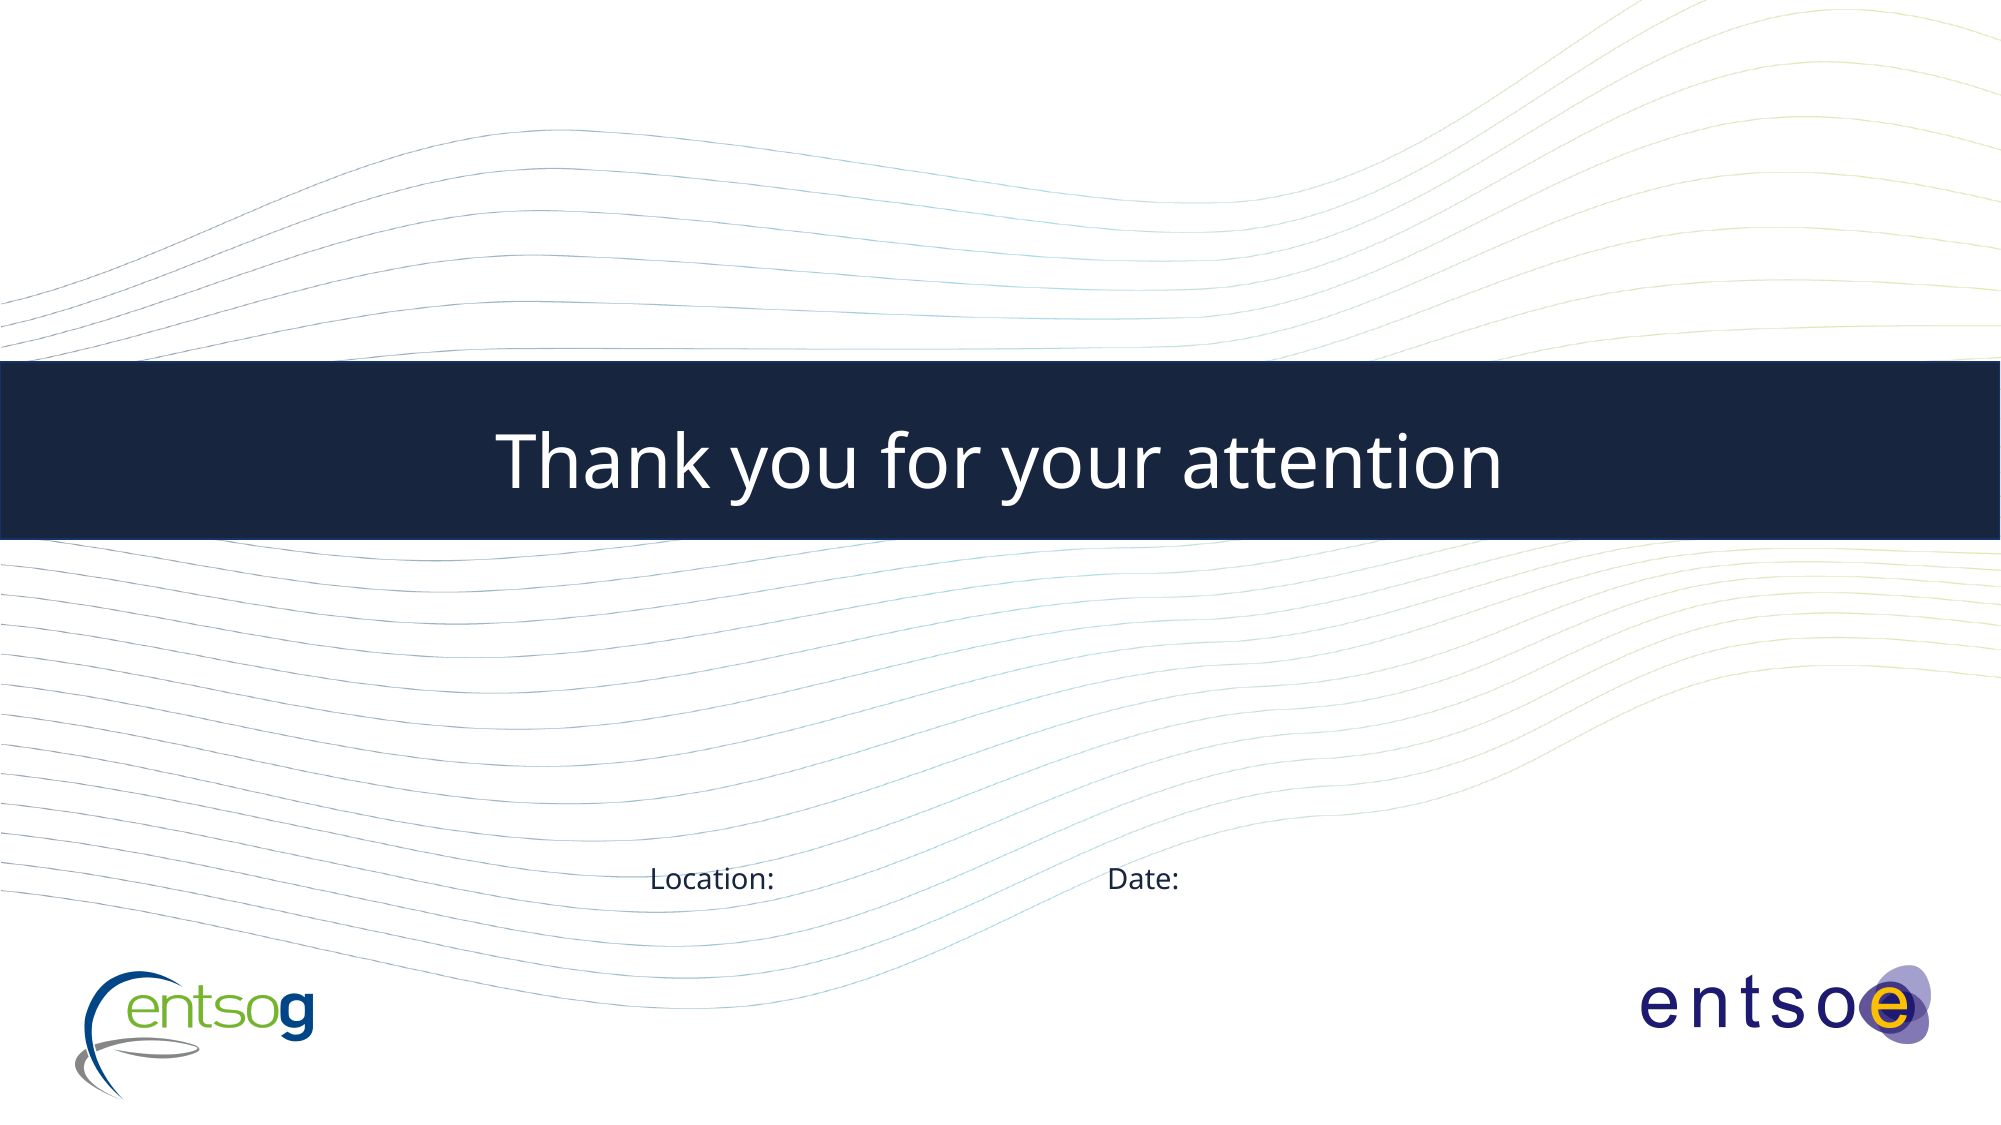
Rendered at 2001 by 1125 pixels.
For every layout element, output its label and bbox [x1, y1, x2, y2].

picture [1625, 950, 1966, 1066]
picture [75, 971, 313, 1100]
